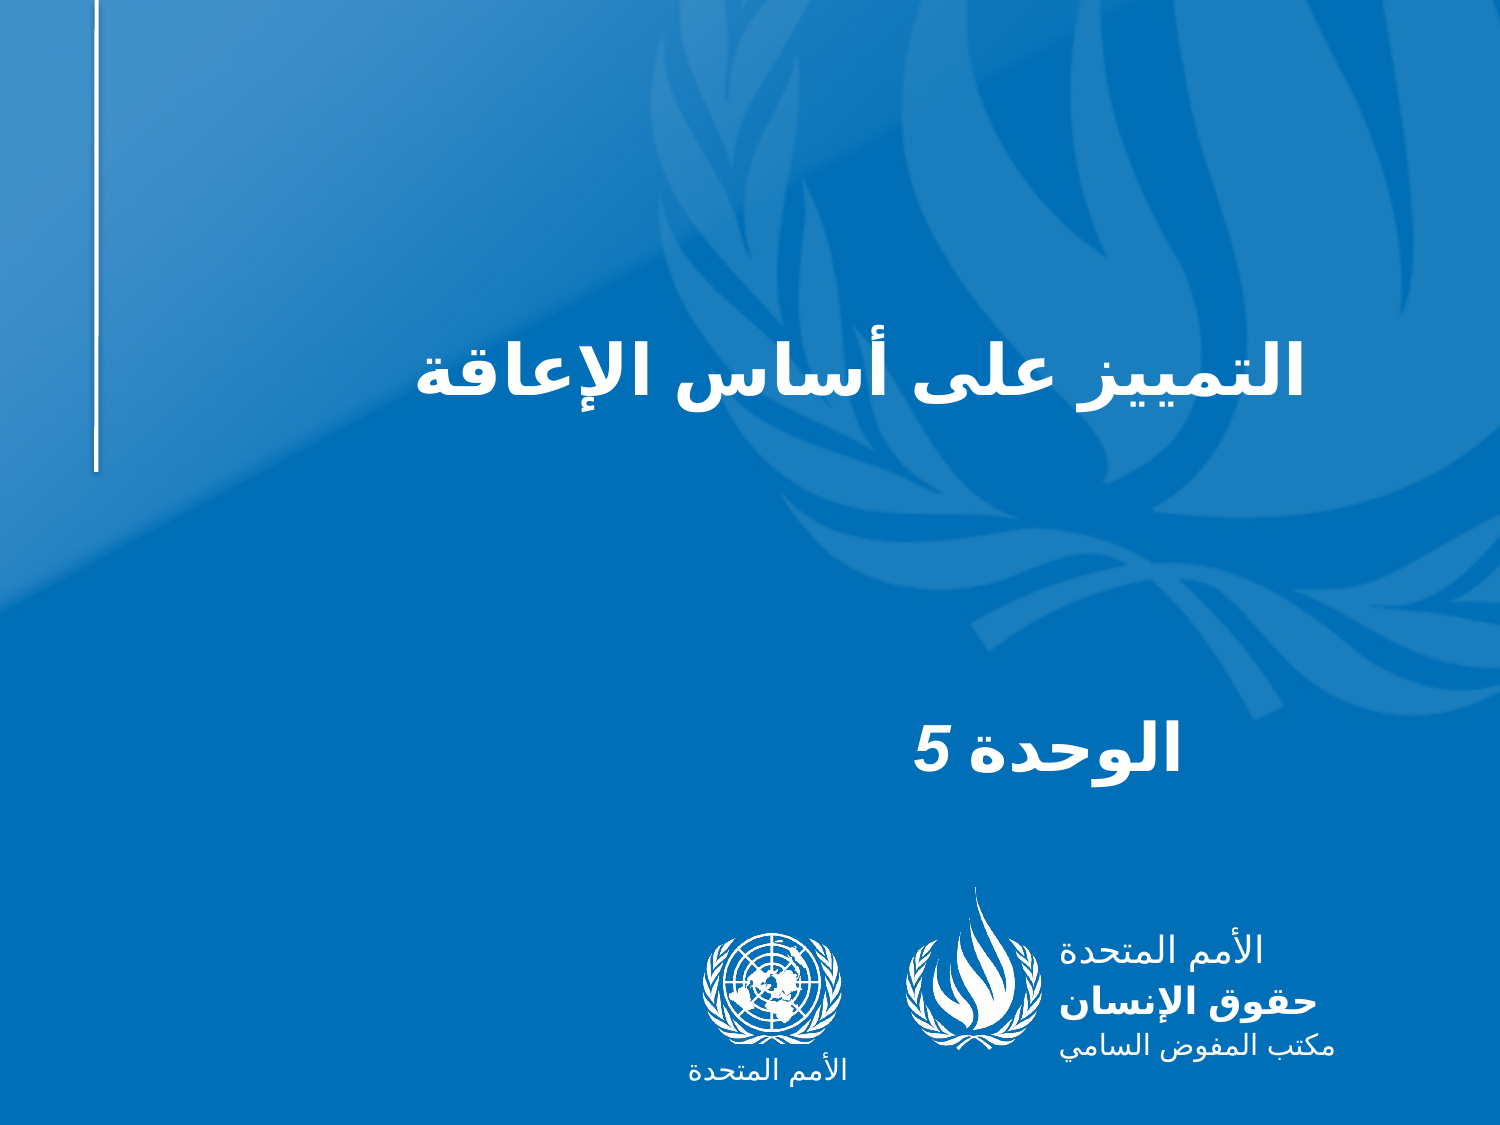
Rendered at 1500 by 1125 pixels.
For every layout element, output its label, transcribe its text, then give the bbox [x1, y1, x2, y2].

text_box الأمم المتحدة حقوق الإنسان مكتب المفوض السامي [1043, 918, 1415, 1085]
subtitle الوحدة 5 [118, 696, 1200, 858]
text_box الأمم المتحدة [651, 1044, 885, 1087]
picture [0, 0, 1500, 1125]
title التمييز على أساس الإعاقة [118, 316, 1325, 506]
